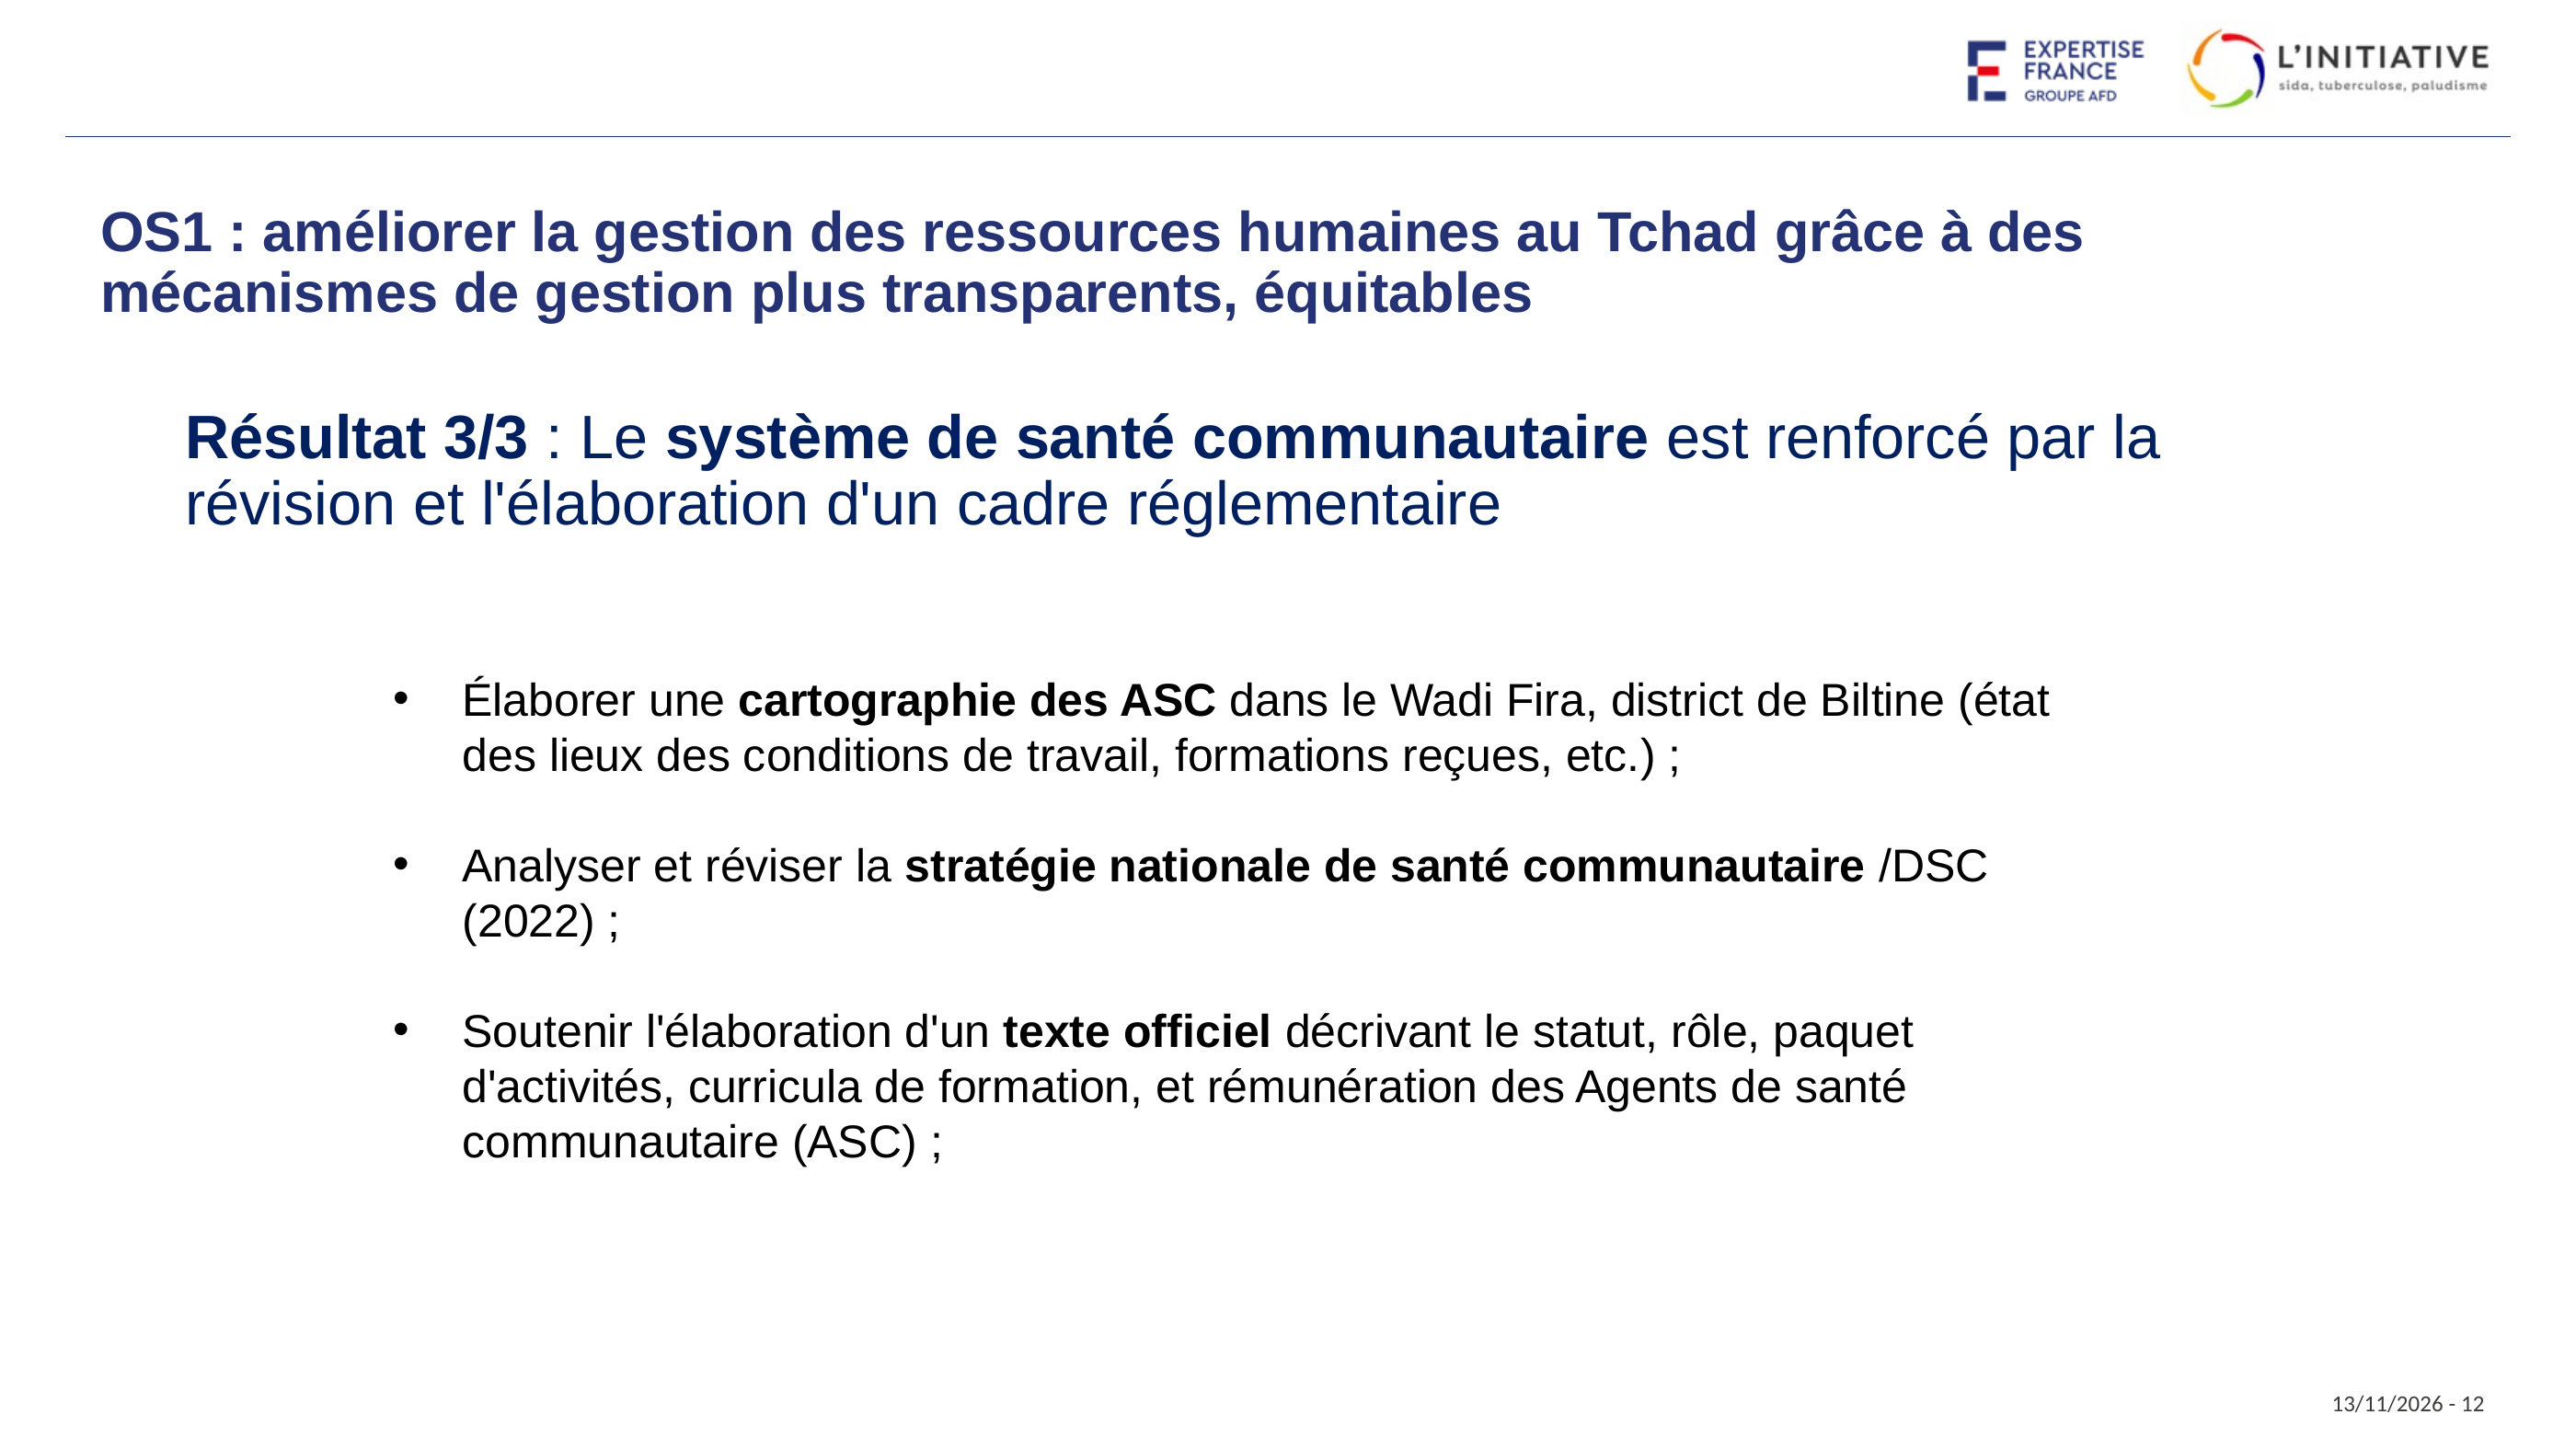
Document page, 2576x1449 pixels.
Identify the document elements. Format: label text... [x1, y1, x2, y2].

picture [1949, 0, 2519, 137]
text_box Élaborer une cartographie des ASC dans le Wadi Fira, district de Biltine (état des lieux des conditions de travail, formations reçues, etc.) ; Analyser et réviser la stratégie nationale de santé communautaire /DSC (2022) ; Soutenir l'élaboration d'un texte officiel décrivant le statut, rôle, paquet d'activités, curricula de formation, et rémunération des Agents de santé communautaire (ASC) ; [340, 663, 2126, 1229]
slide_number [956, 1363, 2499, 1442]
text_box OS1 : améliorer la gestion des ressources humaines au Tchad grâce à des mécanismes de gestion plus transparents, équitables [86, 196, 2386, 334]
text_box Résultat 3/3 : Le système de santé communautaire est renforcé par la révision et l'élaboration d'un cadre réglementaire [171, 398, 2225, 555]
